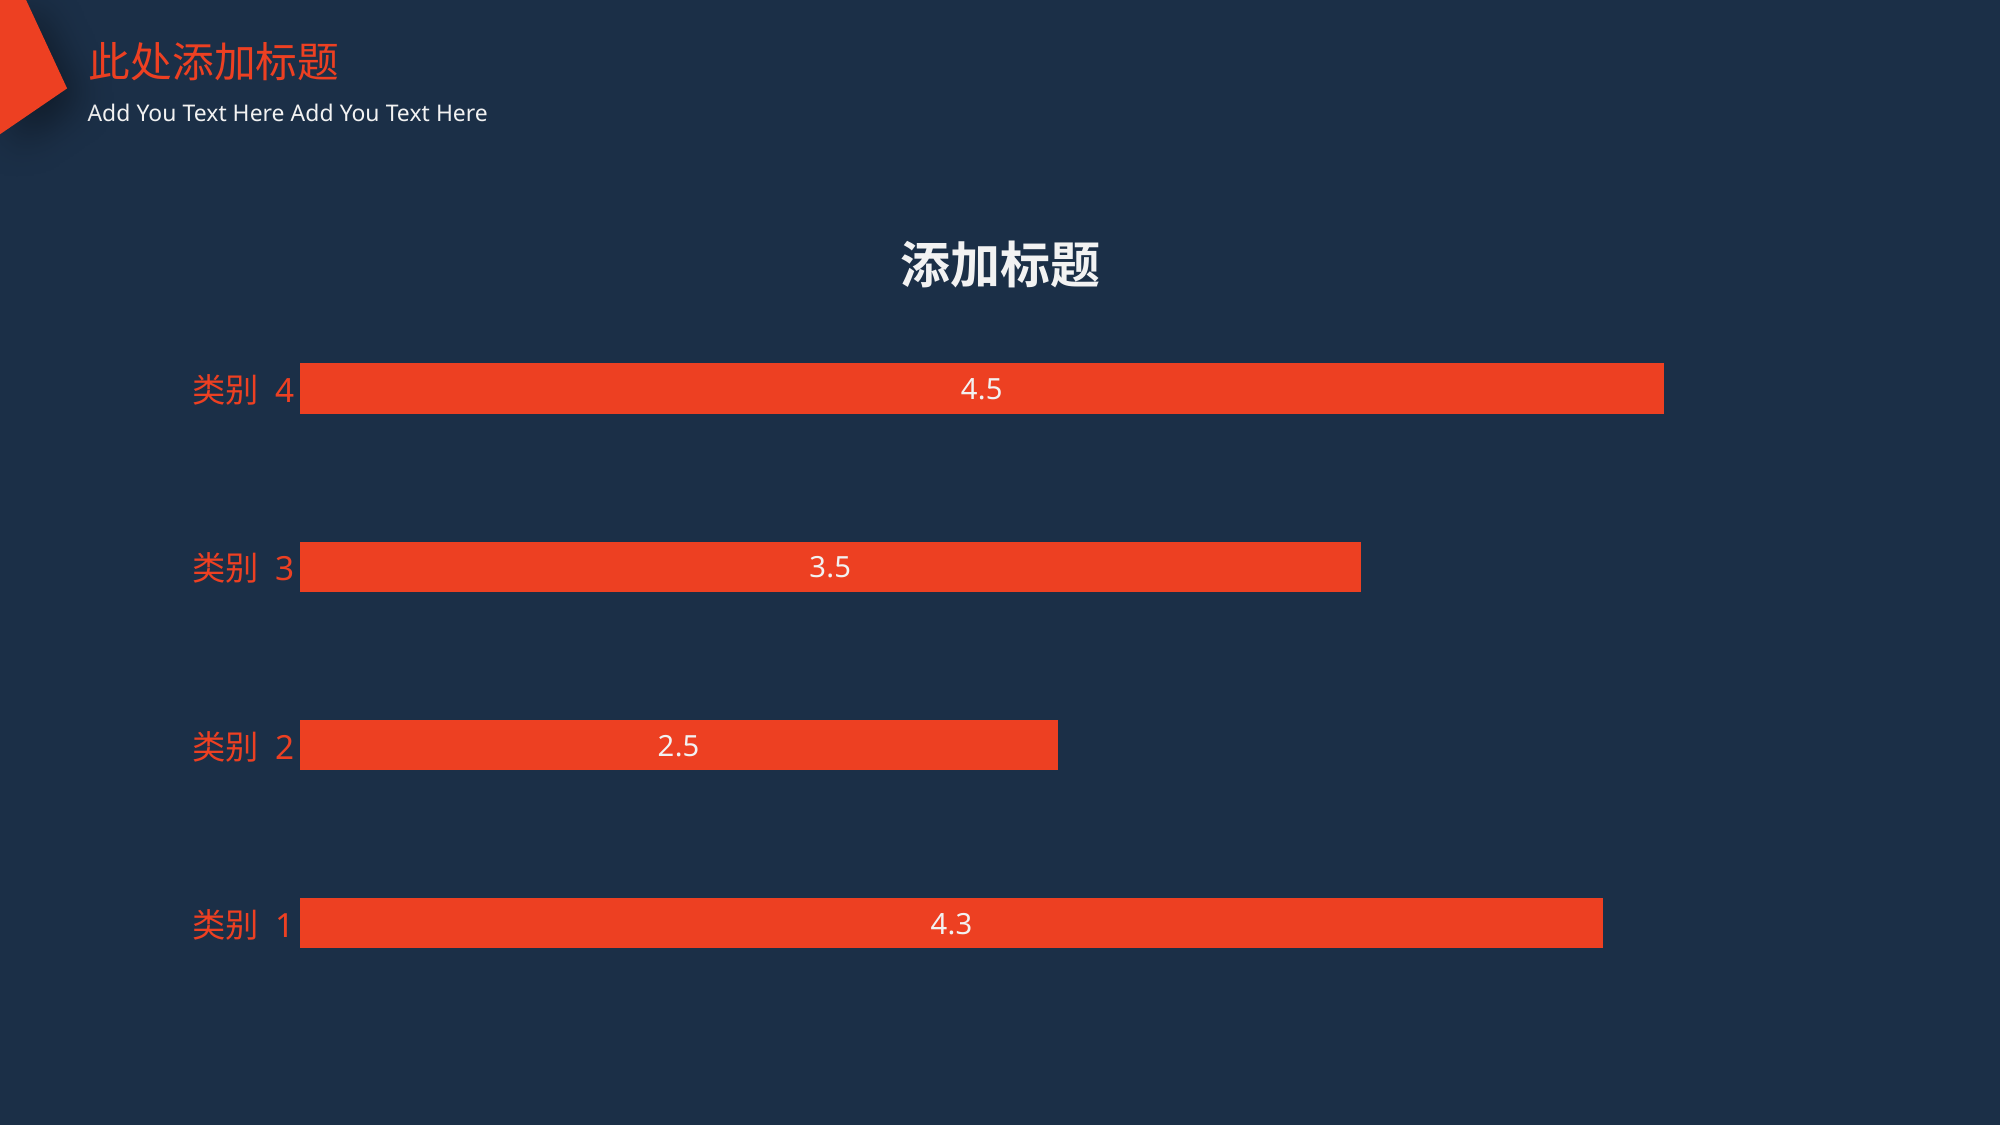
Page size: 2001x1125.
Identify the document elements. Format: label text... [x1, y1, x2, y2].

text_box 添加标题 [861, 226, 1139, 284]
text_box Add You Text Here Add You Text Here [82, 83, 532, 134]
chart [158, 284, 1850, 1028]
text_box [0, 0, 68, 135]
text_box 此处添加标题 [77, 28, 355, 83]
